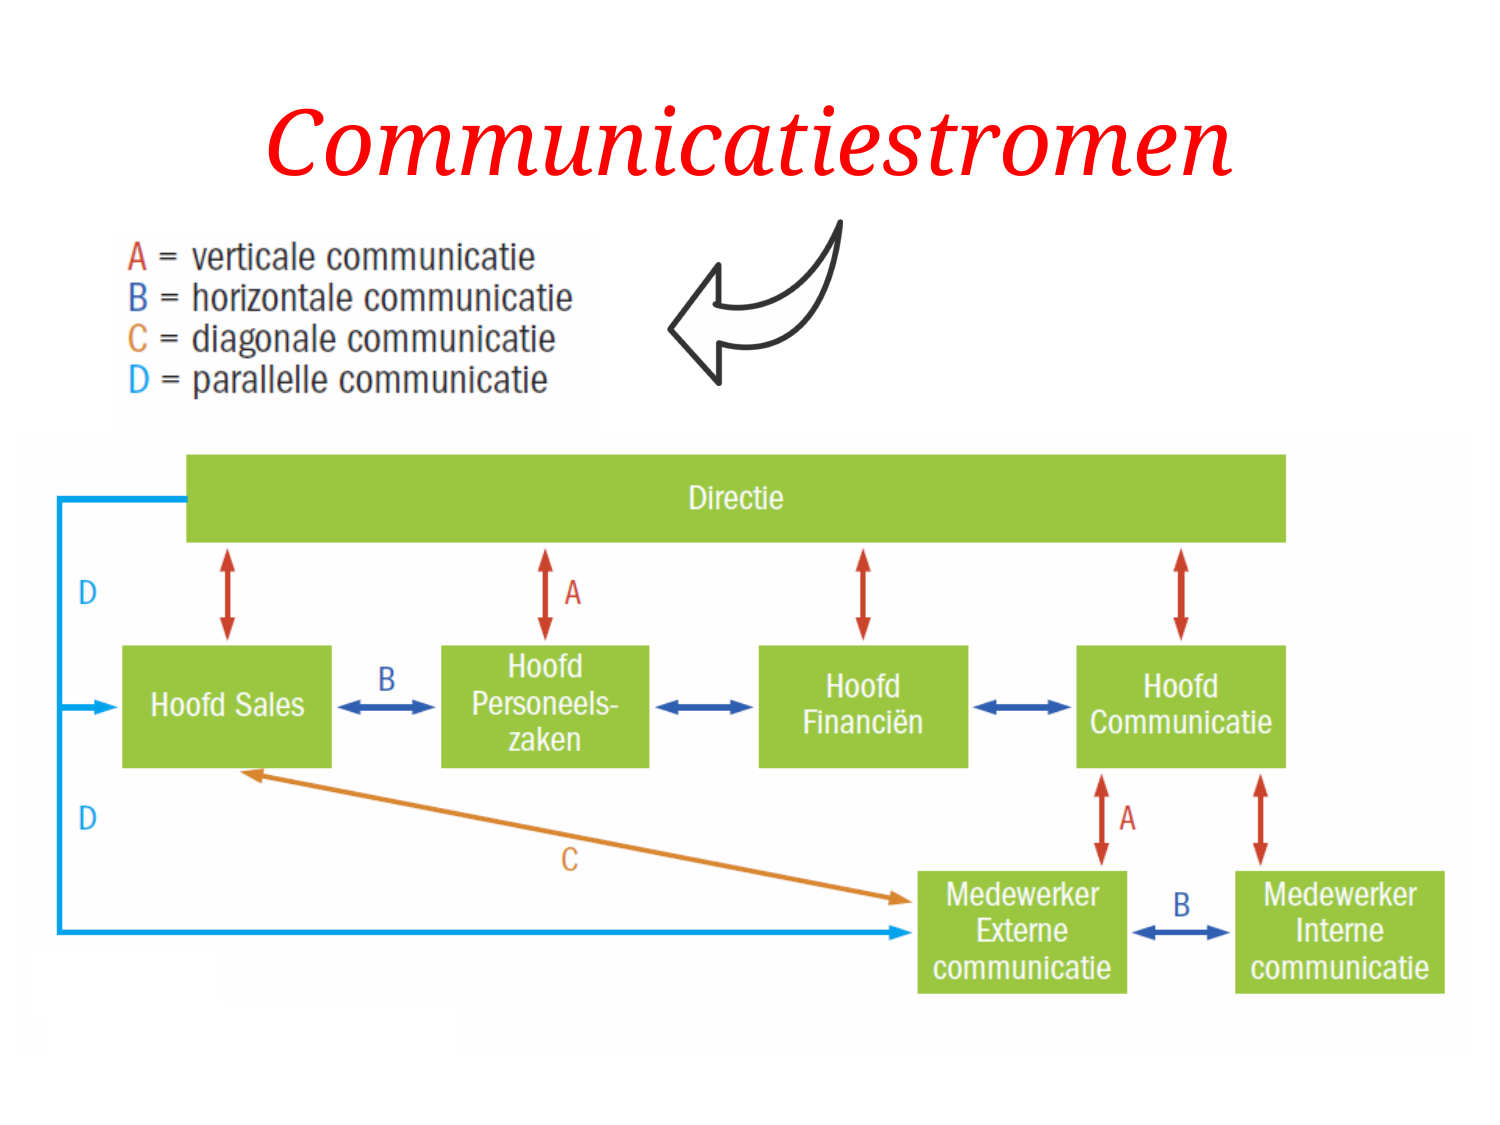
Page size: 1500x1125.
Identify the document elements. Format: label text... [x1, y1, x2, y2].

picture [17, 432, 1473, 1059]
picture [668, 214, 843, 391]
picture [111, 231, 596, 431]
title Communicatiestromen [75, 45, 1425, 233]
